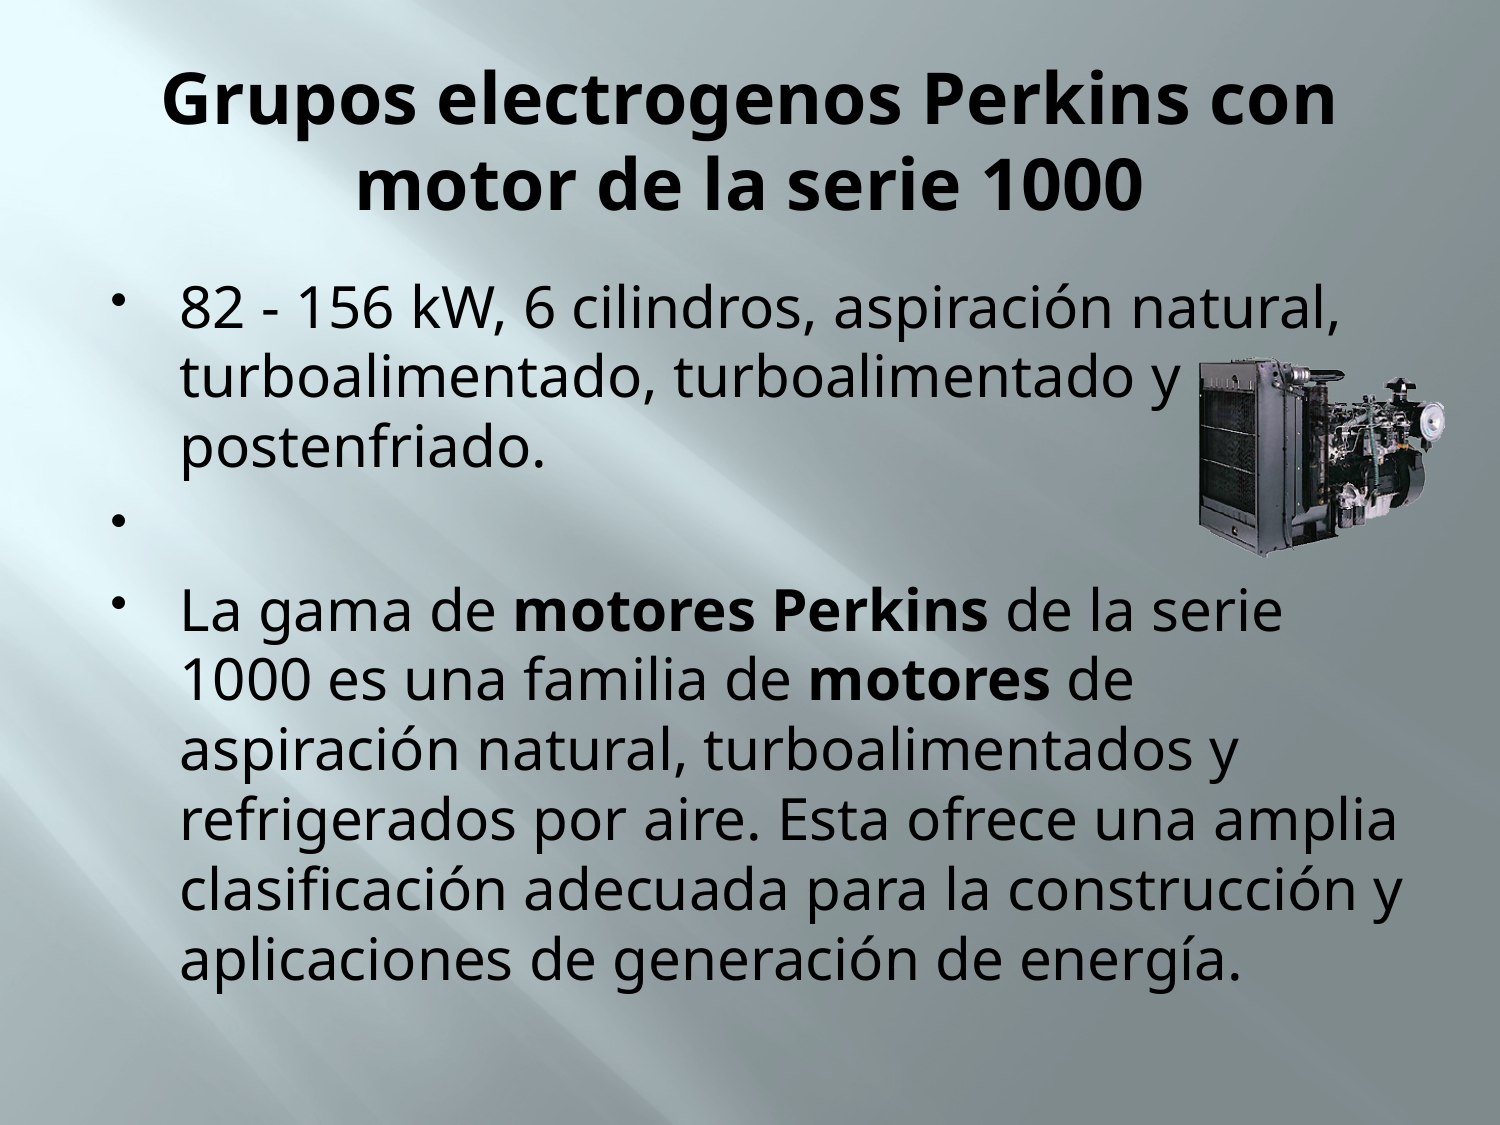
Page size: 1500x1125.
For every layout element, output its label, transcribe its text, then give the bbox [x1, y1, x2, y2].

list 82 - 156 kW, 6 cilindros, aspiración natural, turboalimentado, turboalimentado y postenfriado. La gama de motores Perkins de la serie 1000 es una familia de motores de aspiración natural, turboalimentados y refrigerados por aire. Esta ofrece una amplia clasificación adecuada para la construcción y aplicaciones de generación de energía. [75, 262, 1425, 1035]
title Grupos electrogenos Perkins con motor de la serie 1000 [75, 45, 1425, 233]
picture [1195, 351, 1450, 564]
